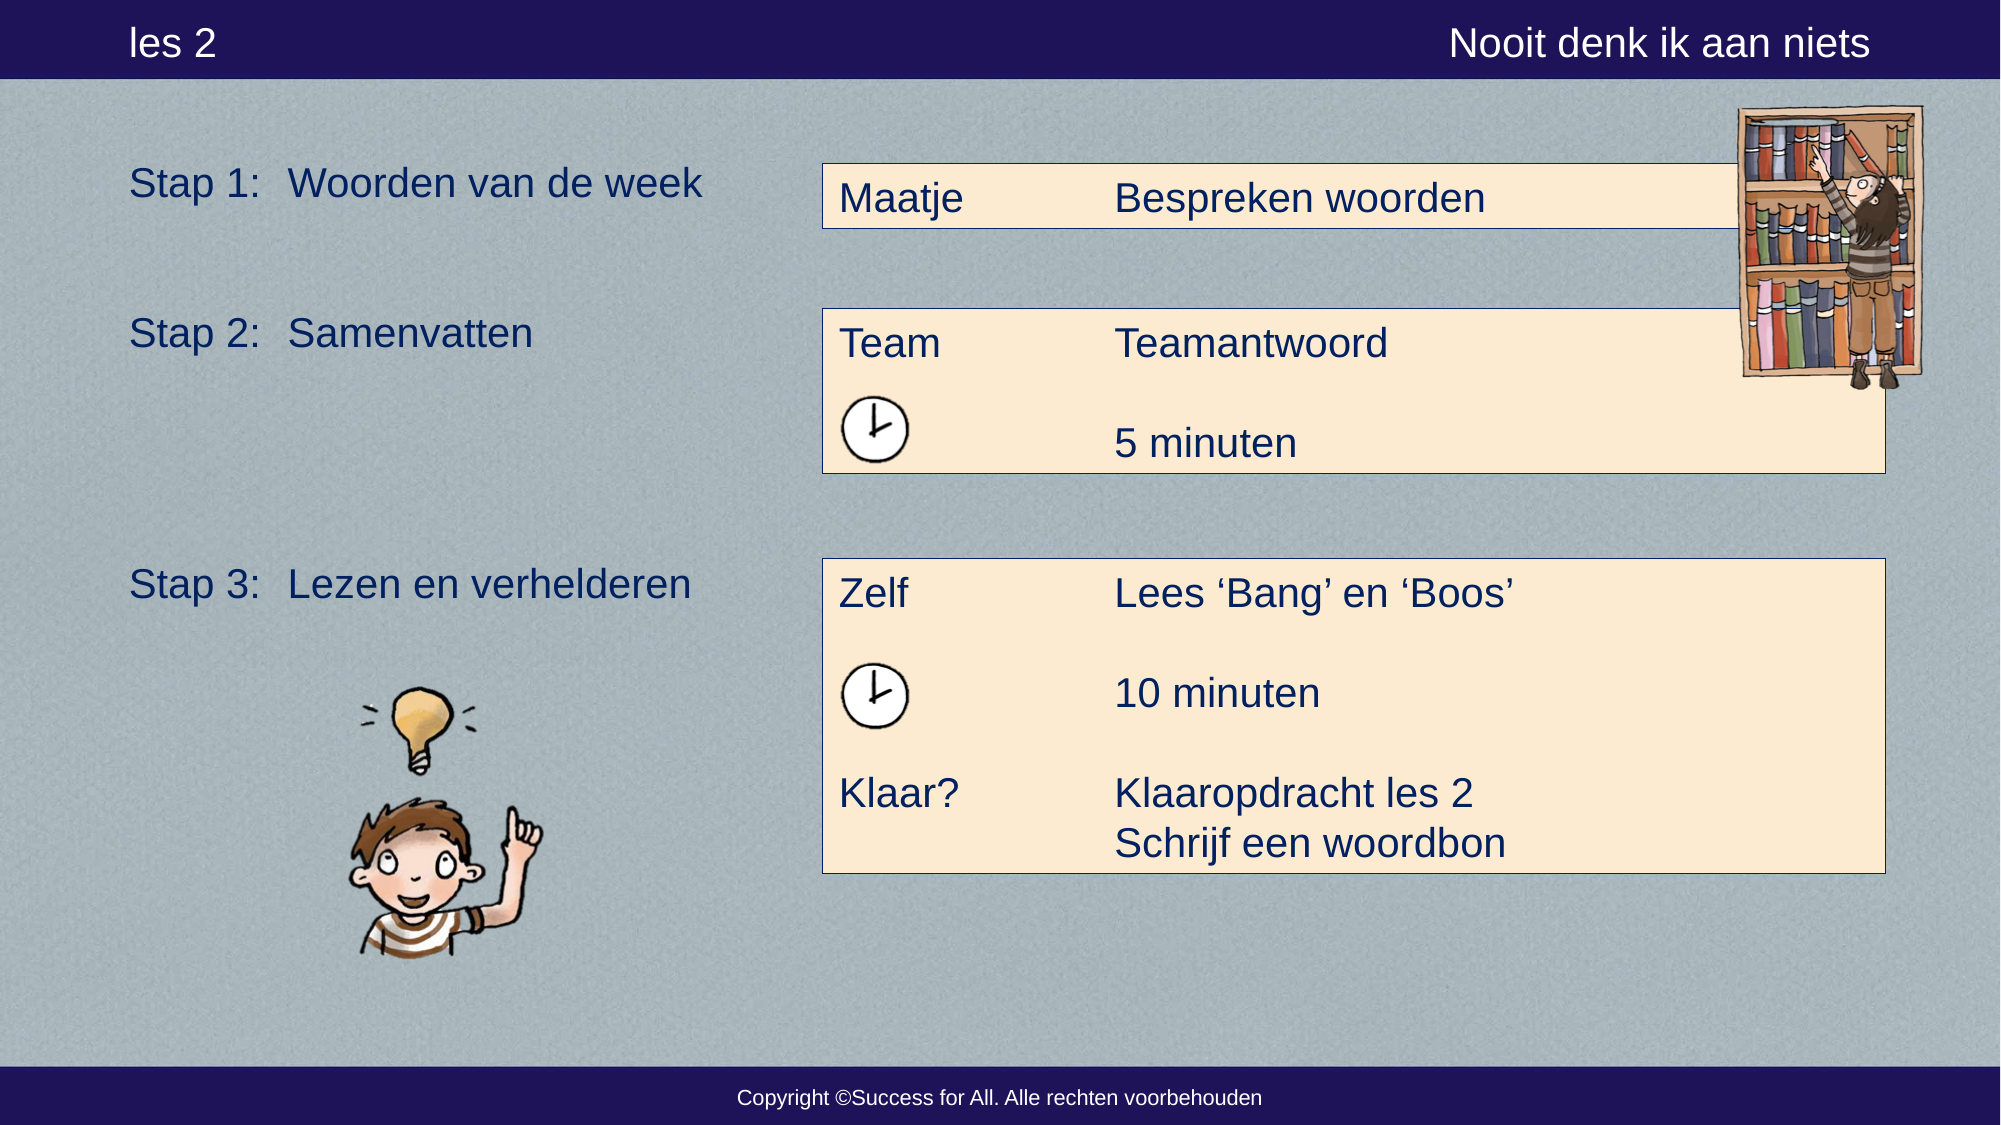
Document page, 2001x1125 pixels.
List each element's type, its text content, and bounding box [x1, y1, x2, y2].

text_box Team Teamantwoord 5 minuten [822, 308, 1886, 474]
text_box Maatje Bespreken woorden [822, 163, 1718, 229]
text_box Copyright ©Success for All. Alle rechten voorbehouden [0, 1076, 2000, 1125]
text_box Zelf Lees ‘Bang’ en ‘Boos’ 10 minuten Klaar? Klaaropdracht les 2 Schrijf een woordbon [822, 558, 1886, 874]
text_box Nooit denk ik aan niets [999, 8, 1886, 73]
text_box Stap 1: Woorden van de week Stap 2: Samenvatten Stap 3: Lezen en verhelderen [114, 148, 907, 664]
text_box les 2 [114, 8, 354, 73]
picture [0, 0, 2001, 1125]
